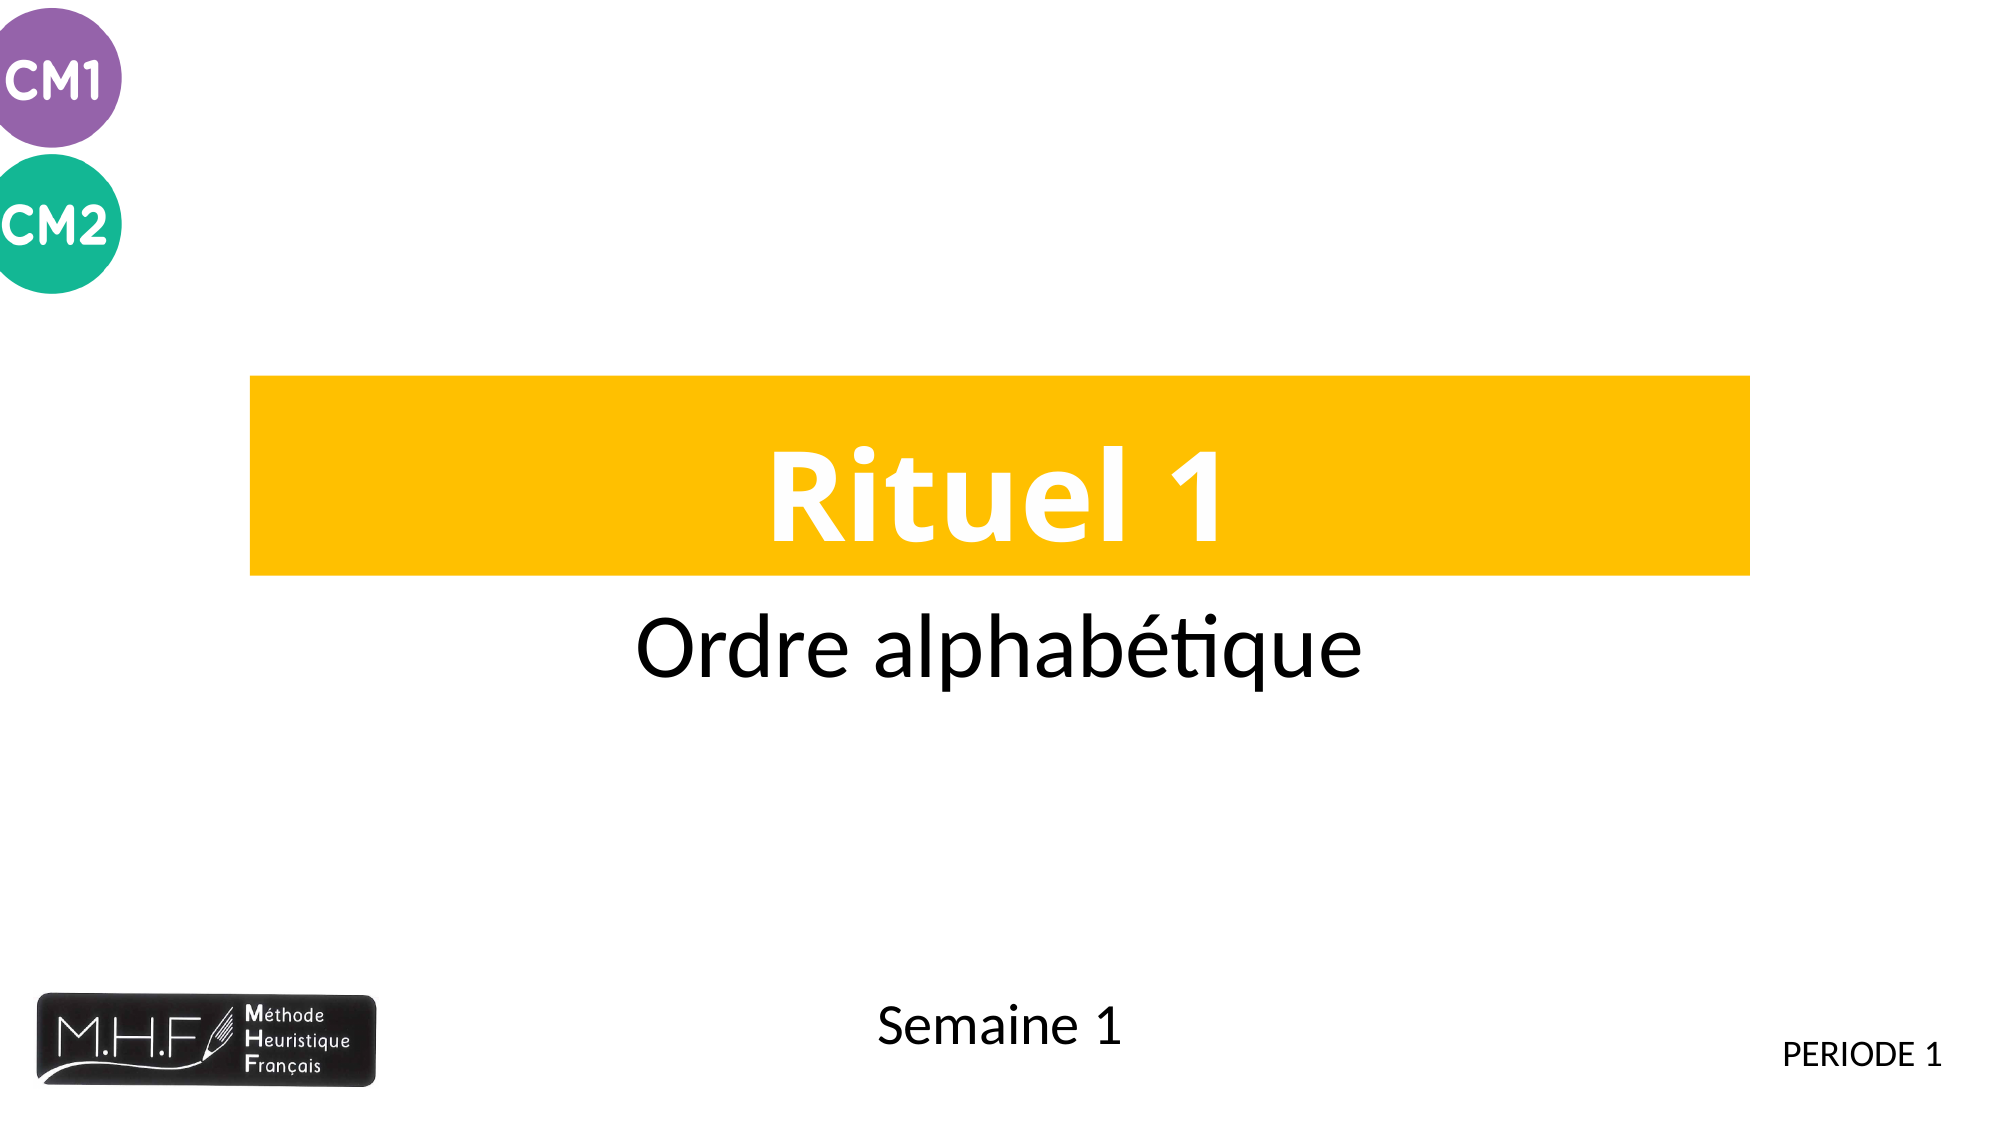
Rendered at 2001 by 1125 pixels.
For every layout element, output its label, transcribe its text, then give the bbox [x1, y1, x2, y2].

subtitle Ordre alphabétique [249, 590, 1750, 863]
picture [0, 0, 134, 298]
title Rituel 1 [249, 375, 1750, 576]
picture [33, 990, 379, 1089]
text_box PERIODE 1 [1750, 1021, 1967, 1082]
text_box Semaine 1 [249, 987, 1750, 1118]
